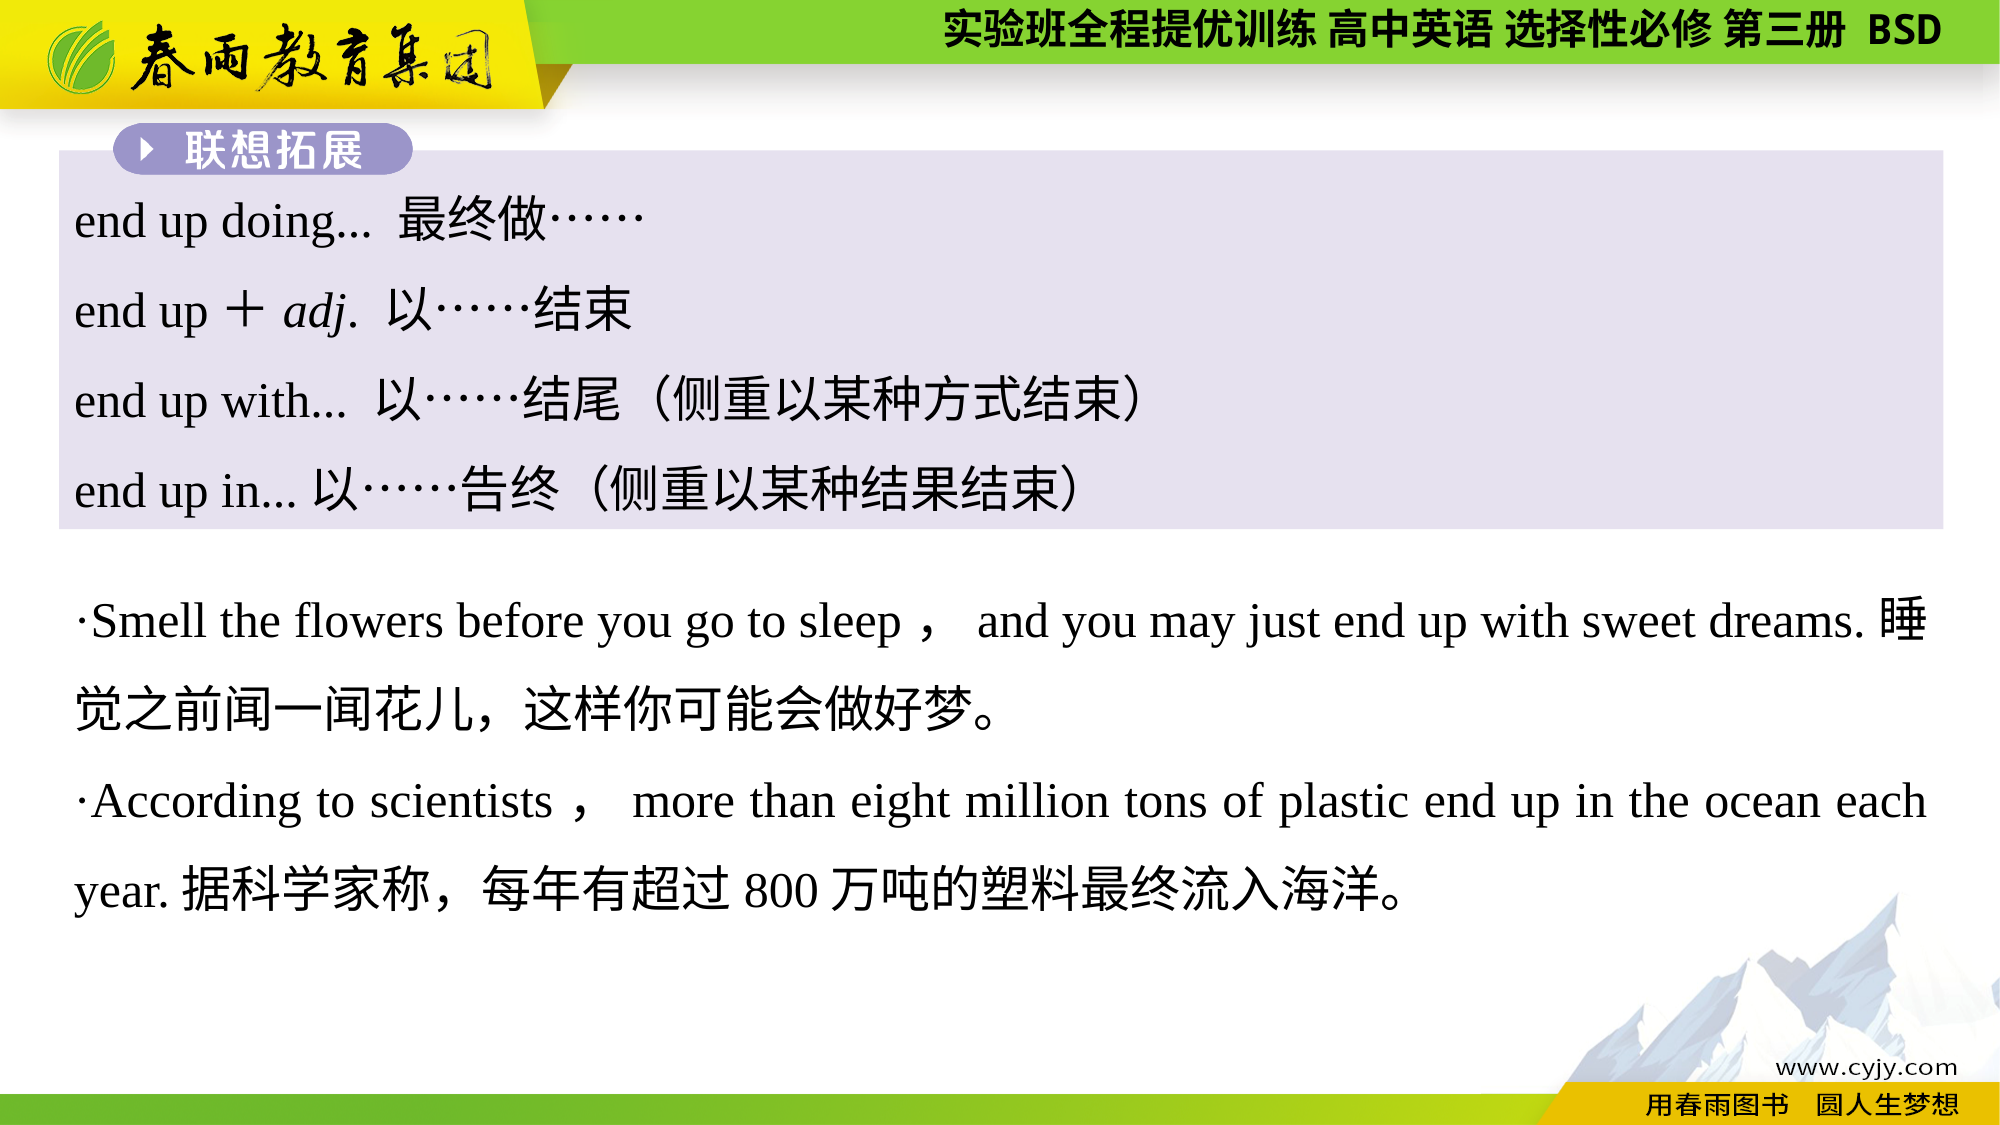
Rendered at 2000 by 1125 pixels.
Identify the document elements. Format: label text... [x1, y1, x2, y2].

text_box ·Smell the flowers before you go to sleep，and you may just end up with sweet dreams.睡觉之前闻一闻花儿，这样你可能会做好梦。 ·According to scientists，more than eight million tons of plastic end up in the ocean each year.据科学家称，每年有超过800万吨的塑料最终流入海洋。 [59, 549, 1944, 925]
picture [0, 0, 2000, 1125]
list end up doing... 最终做…… end up＋adj. 以……结束 end up with... 以……结尾（侧重以某种方式结束） end up in...以……告终（侧重以某种结果结束） [59, 150, 1944, 530]
